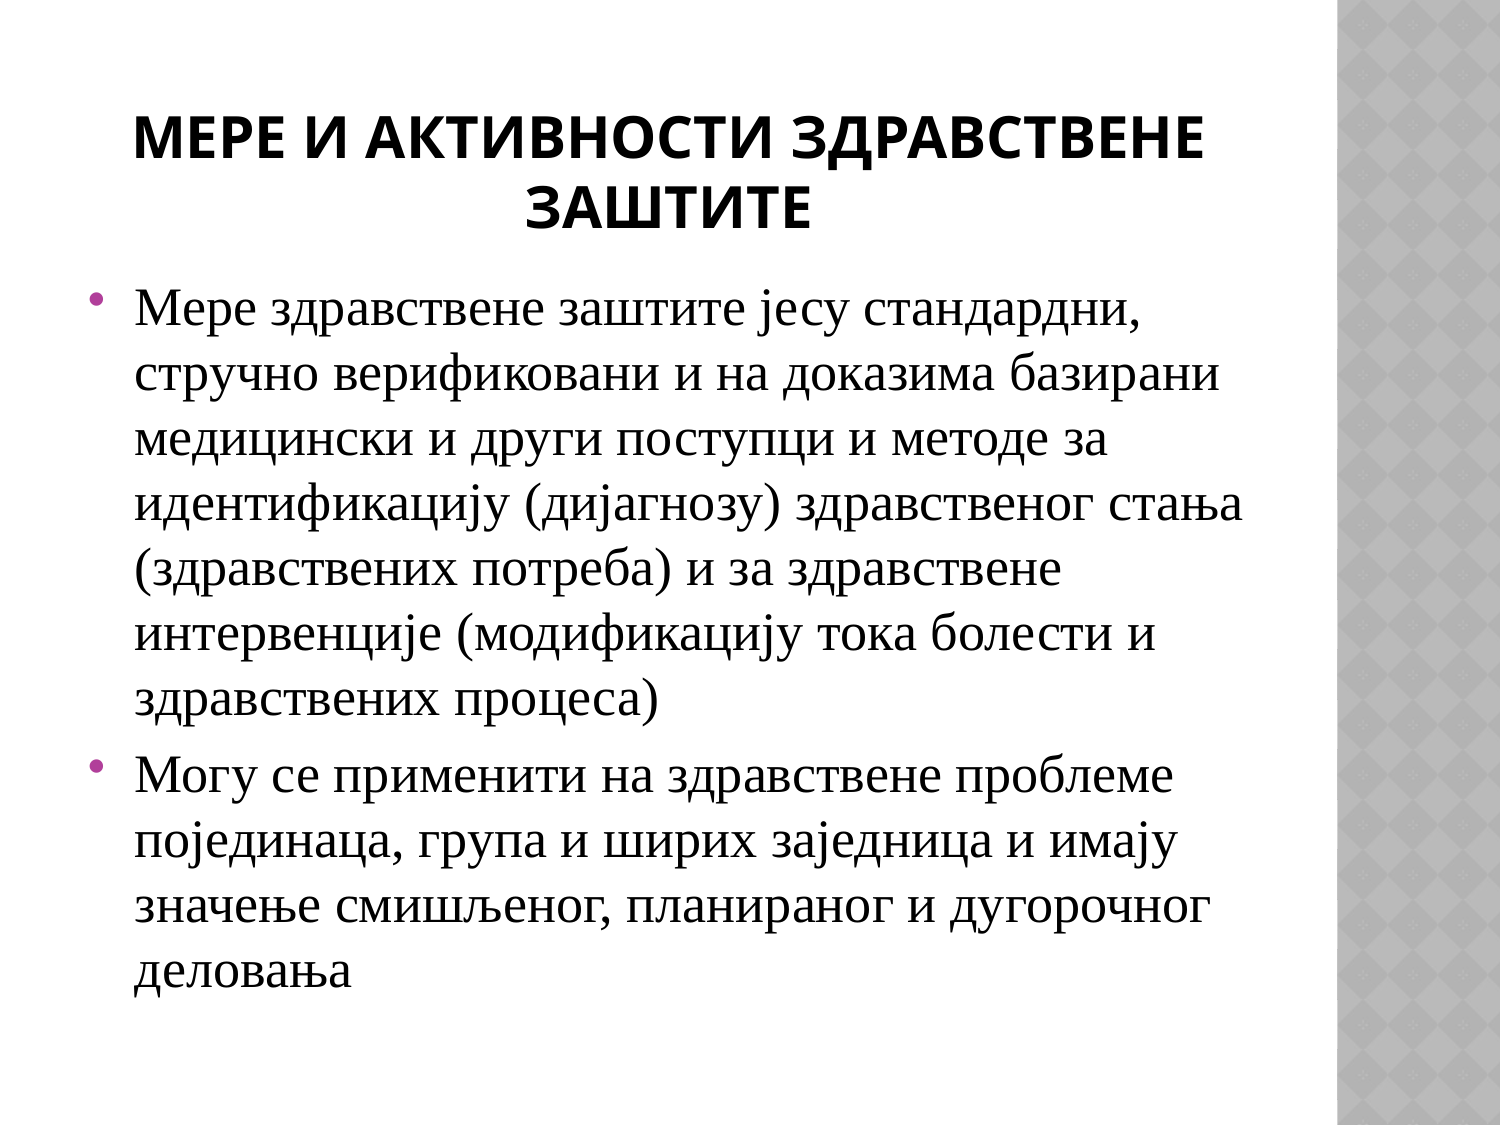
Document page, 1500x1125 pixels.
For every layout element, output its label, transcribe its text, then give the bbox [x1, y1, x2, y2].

list Мере здравствене заштите јесу стандардни, стручно верификовани и на доказима базирани медицински и други поступци и методе за идентификацију (дијагнозу) здравственог стања (здравствених потреба) и за здравствене интервенције (модификацију тока болести и здравствених процеса) Могу се применити на здравствене проблеме појединаца, група и ширих заједница и имају значење смишљеног, планираног и дугорочног деловања [75, 264, 1263, 1059]
title МЕРЕ И АКТИВНОСТИ ЗДРАВСТВЕНЕ ЗАШТИТЕ [75, 52, 1263, 240]
